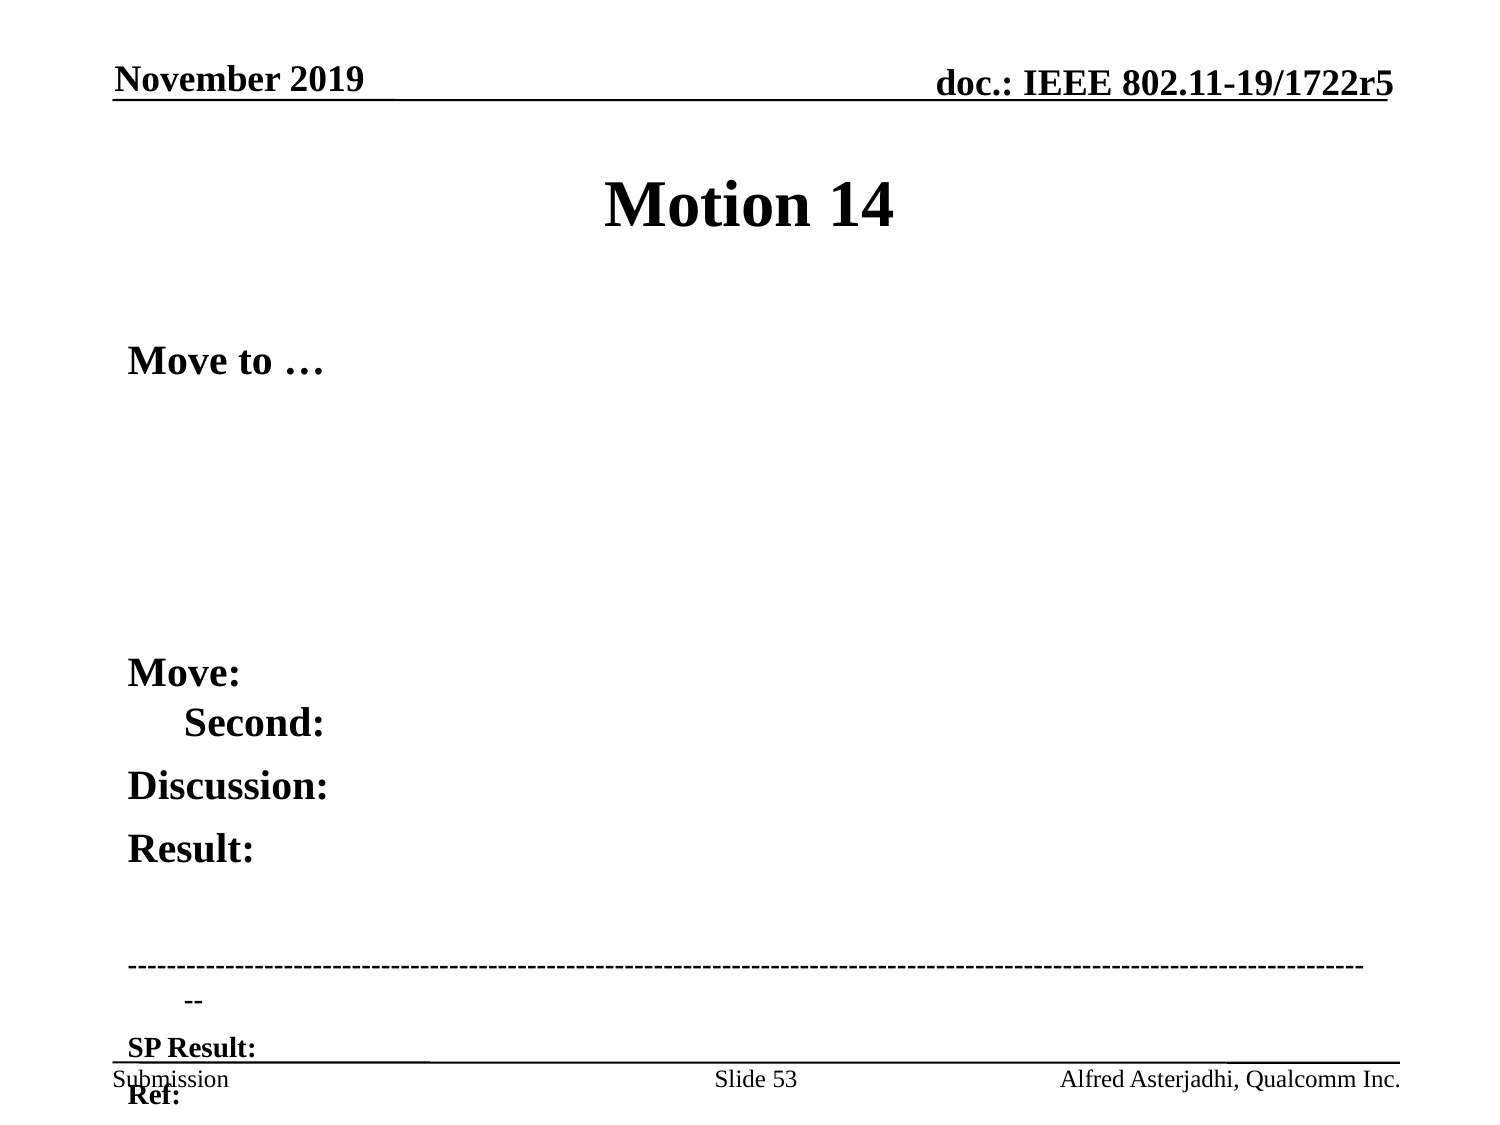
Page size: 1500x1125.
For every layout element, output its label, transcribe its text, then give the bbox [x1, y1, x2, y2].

slide_number Slide 53 [712, 1061, 800, 1123]
list Move to … Move: Second: Discussion: Result: --------------------------------------------------------------------------------------------------------------------------------- SP Result: Ref: [112, 324, 1388, 1063]
footer Alfred Asterjadhi, Qualcomm Inc. [878, 1061, 1402, 1093]
title Motion 14 [112, 112, 1388, 288]
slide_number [114, 54, 423, 100]
